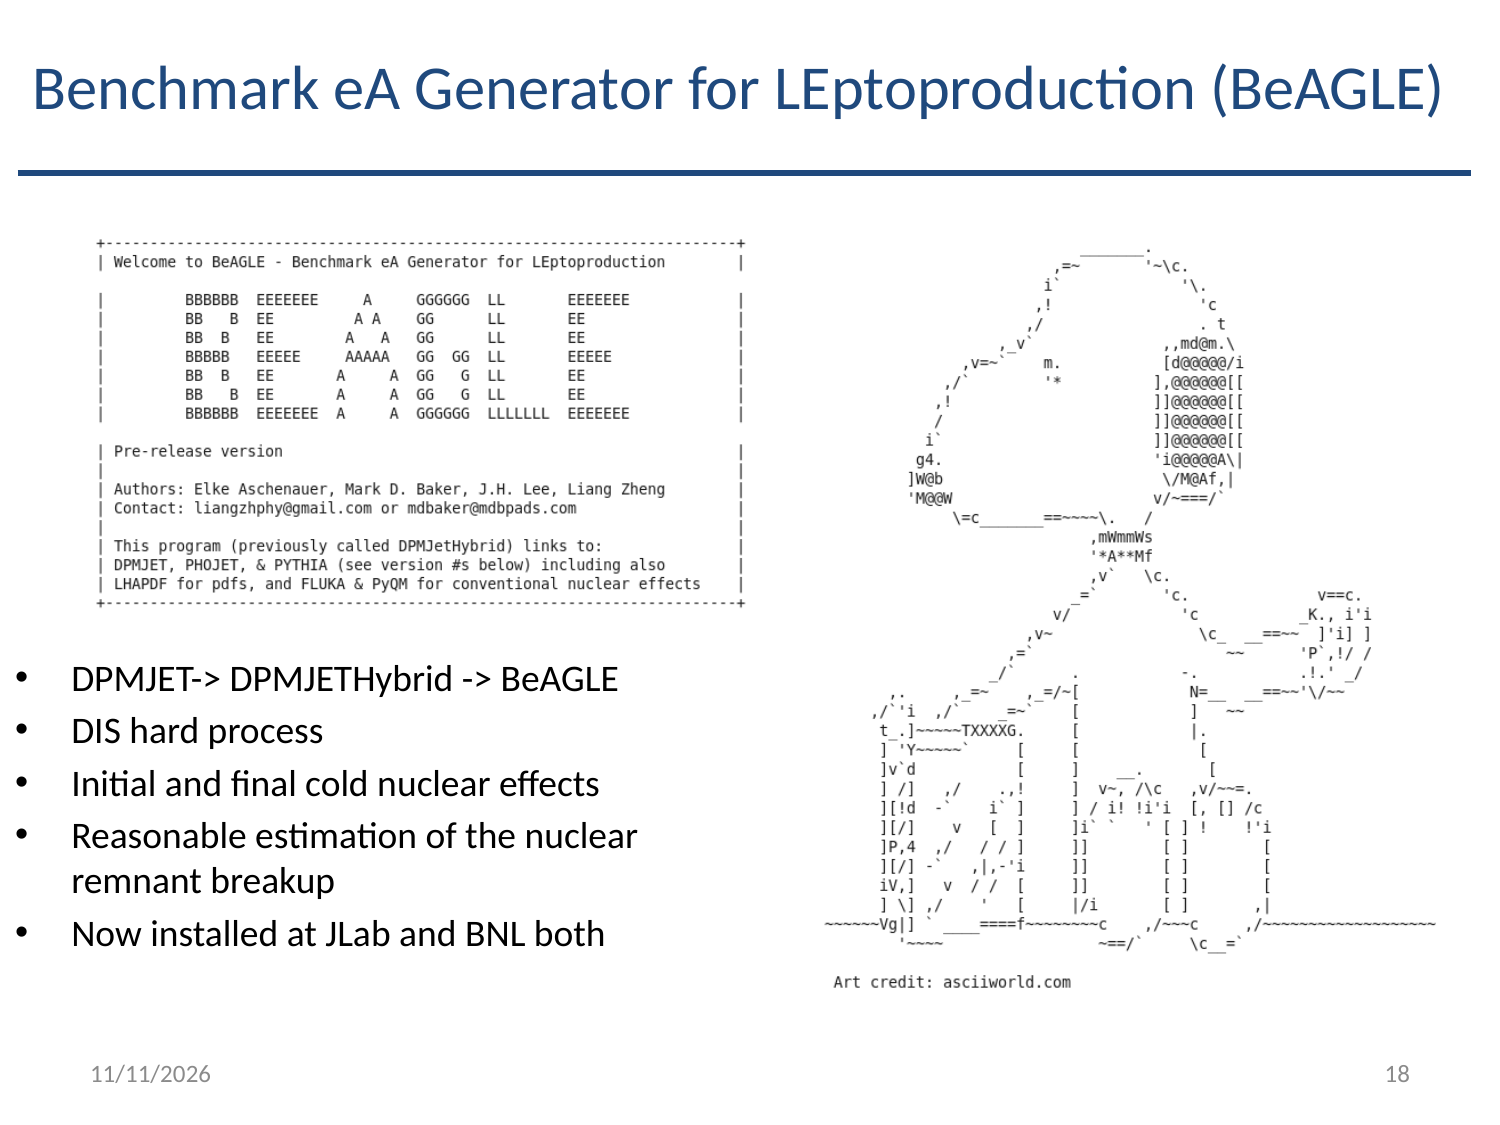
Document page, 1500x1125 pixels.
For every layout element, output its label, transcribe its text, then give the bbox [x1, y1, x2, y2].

slide_number 18 [1074, 1042, 1425, 1103]
list DPMJET-> DPMJETHybrid -> BeAGLE DIS hard process Initial and final cold nuclear effects Reasonable estimation of the nuclear remnant breakup Now installed at JLab and BNL both [0, 646, 770, 1059]
title Benchmark eA Generator for LEptoproduction (BeAGLE) [17, 7, 1483, 161]
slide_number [75, 1042, 425, 1103]
picture [83, 235, 782, 627]
picture [820, 243, 1444, 998]
